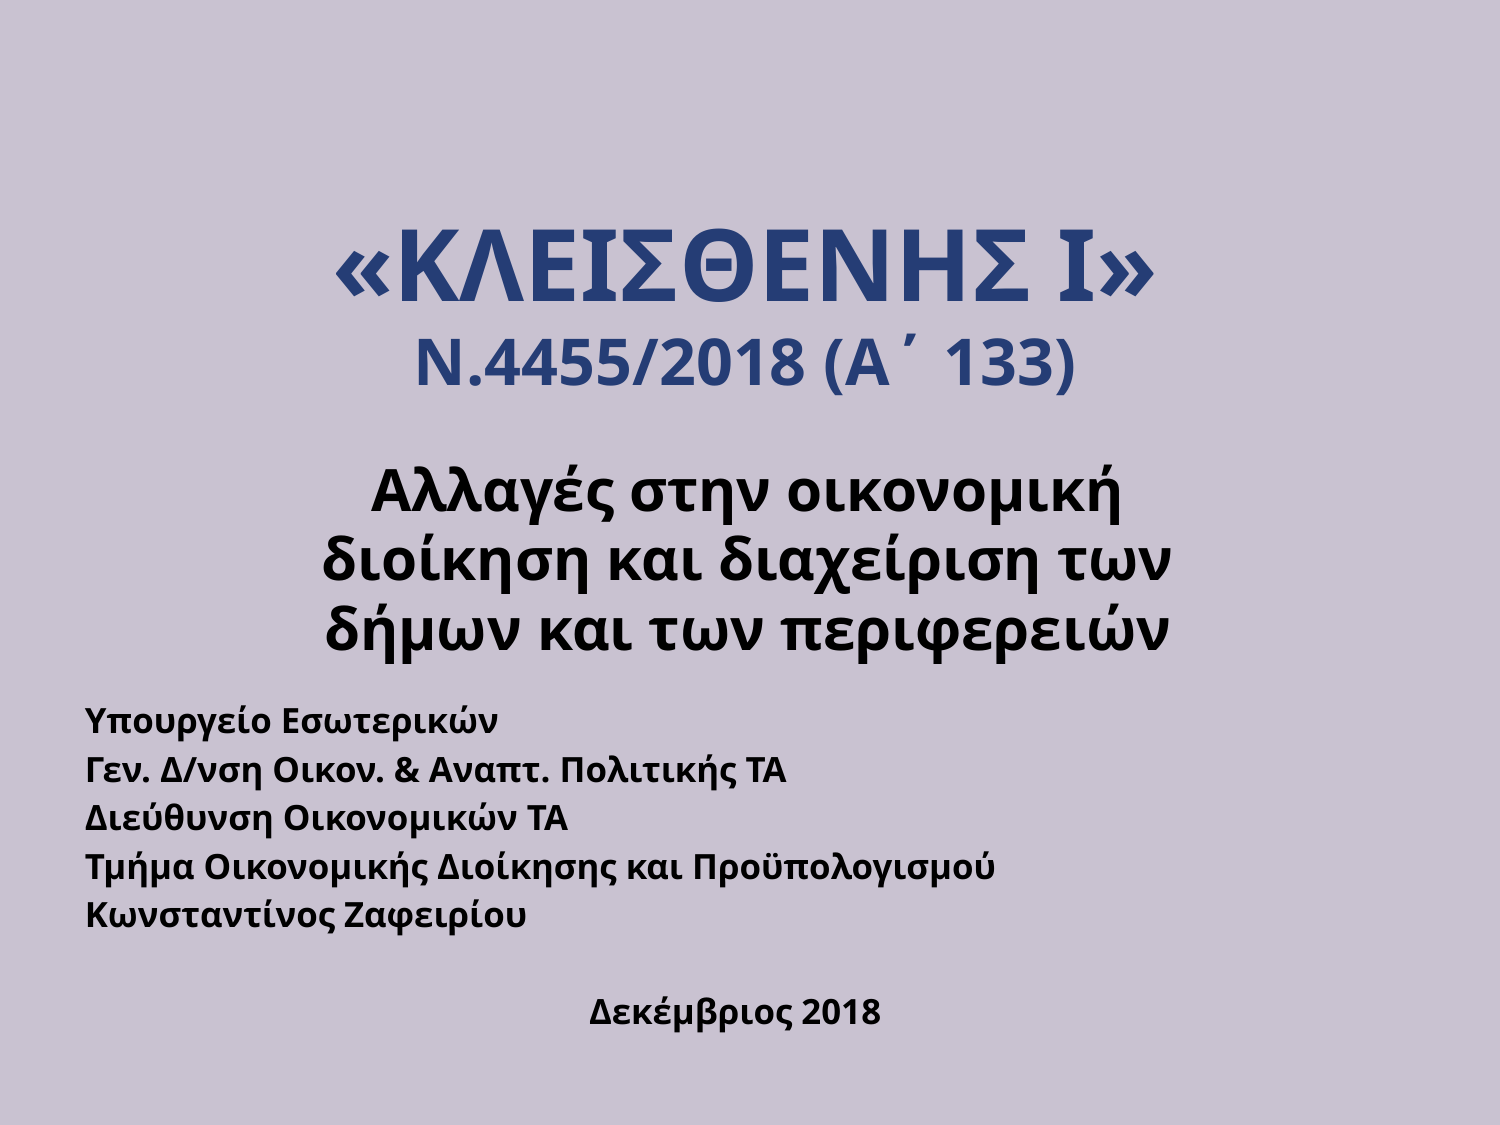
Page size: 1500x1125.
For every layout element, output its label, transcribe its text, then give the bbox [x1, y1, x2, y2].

title «ΚλειΣθενησ ι» ν.4455/2018 (Α΄ 133) [70, 93, 1421, 399]
text_box Υπουργείο Εσωτερικών Γεν. Δ/νση Οικον. & Αναπτ. Πολιτικής ΤΑ Διεύθυνση Οικονομικών ΤΑ Τμήμα Οικονομικής Διοίκησης και Προϋπολογισμού Κωνσταντίνος Ζαφειρίου Δεκέμβριος 2018 [70, 691, 1278, 1043]
subtitle Αλλαγές στην οικονομική διοίκηση και διαχείριση των δήμων και των περιφερειών [222, 445, 1273, 691]
